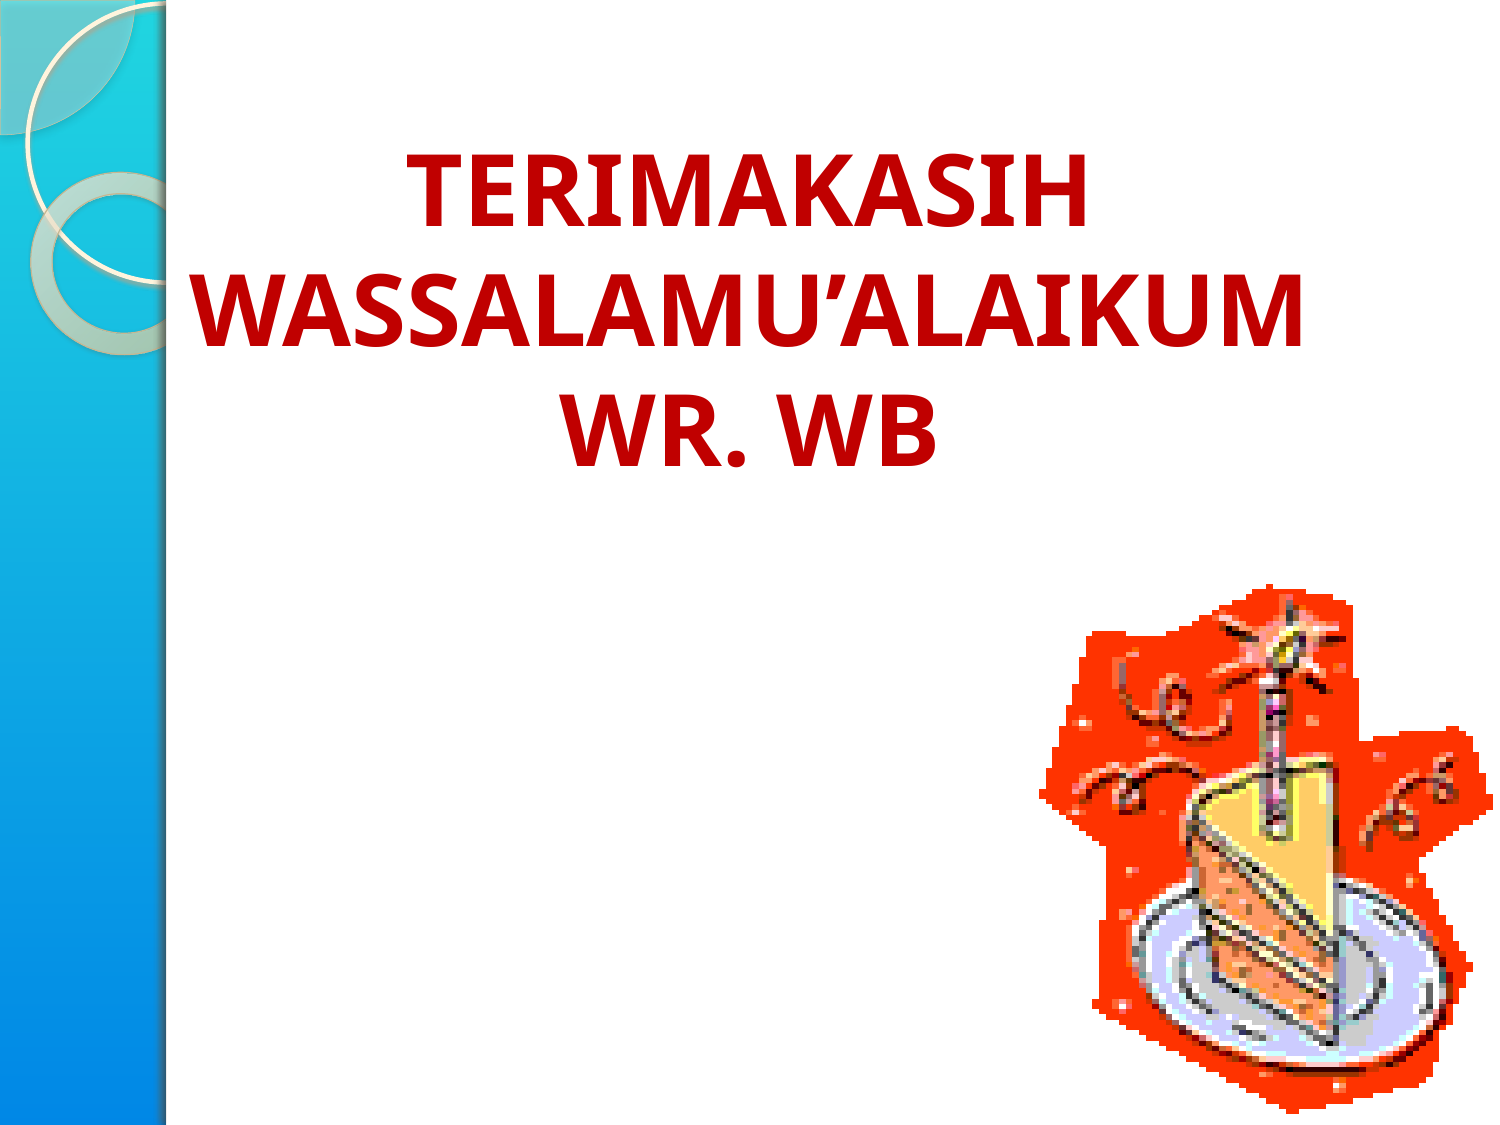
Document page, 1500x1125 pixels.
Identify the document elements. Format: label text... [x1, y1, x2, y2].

title TERIMAKASIH WASSALAMU’ALAIKUM WR. WB [0, 0, 1500, 613]
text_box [1026, 574, 1500, 1125]
